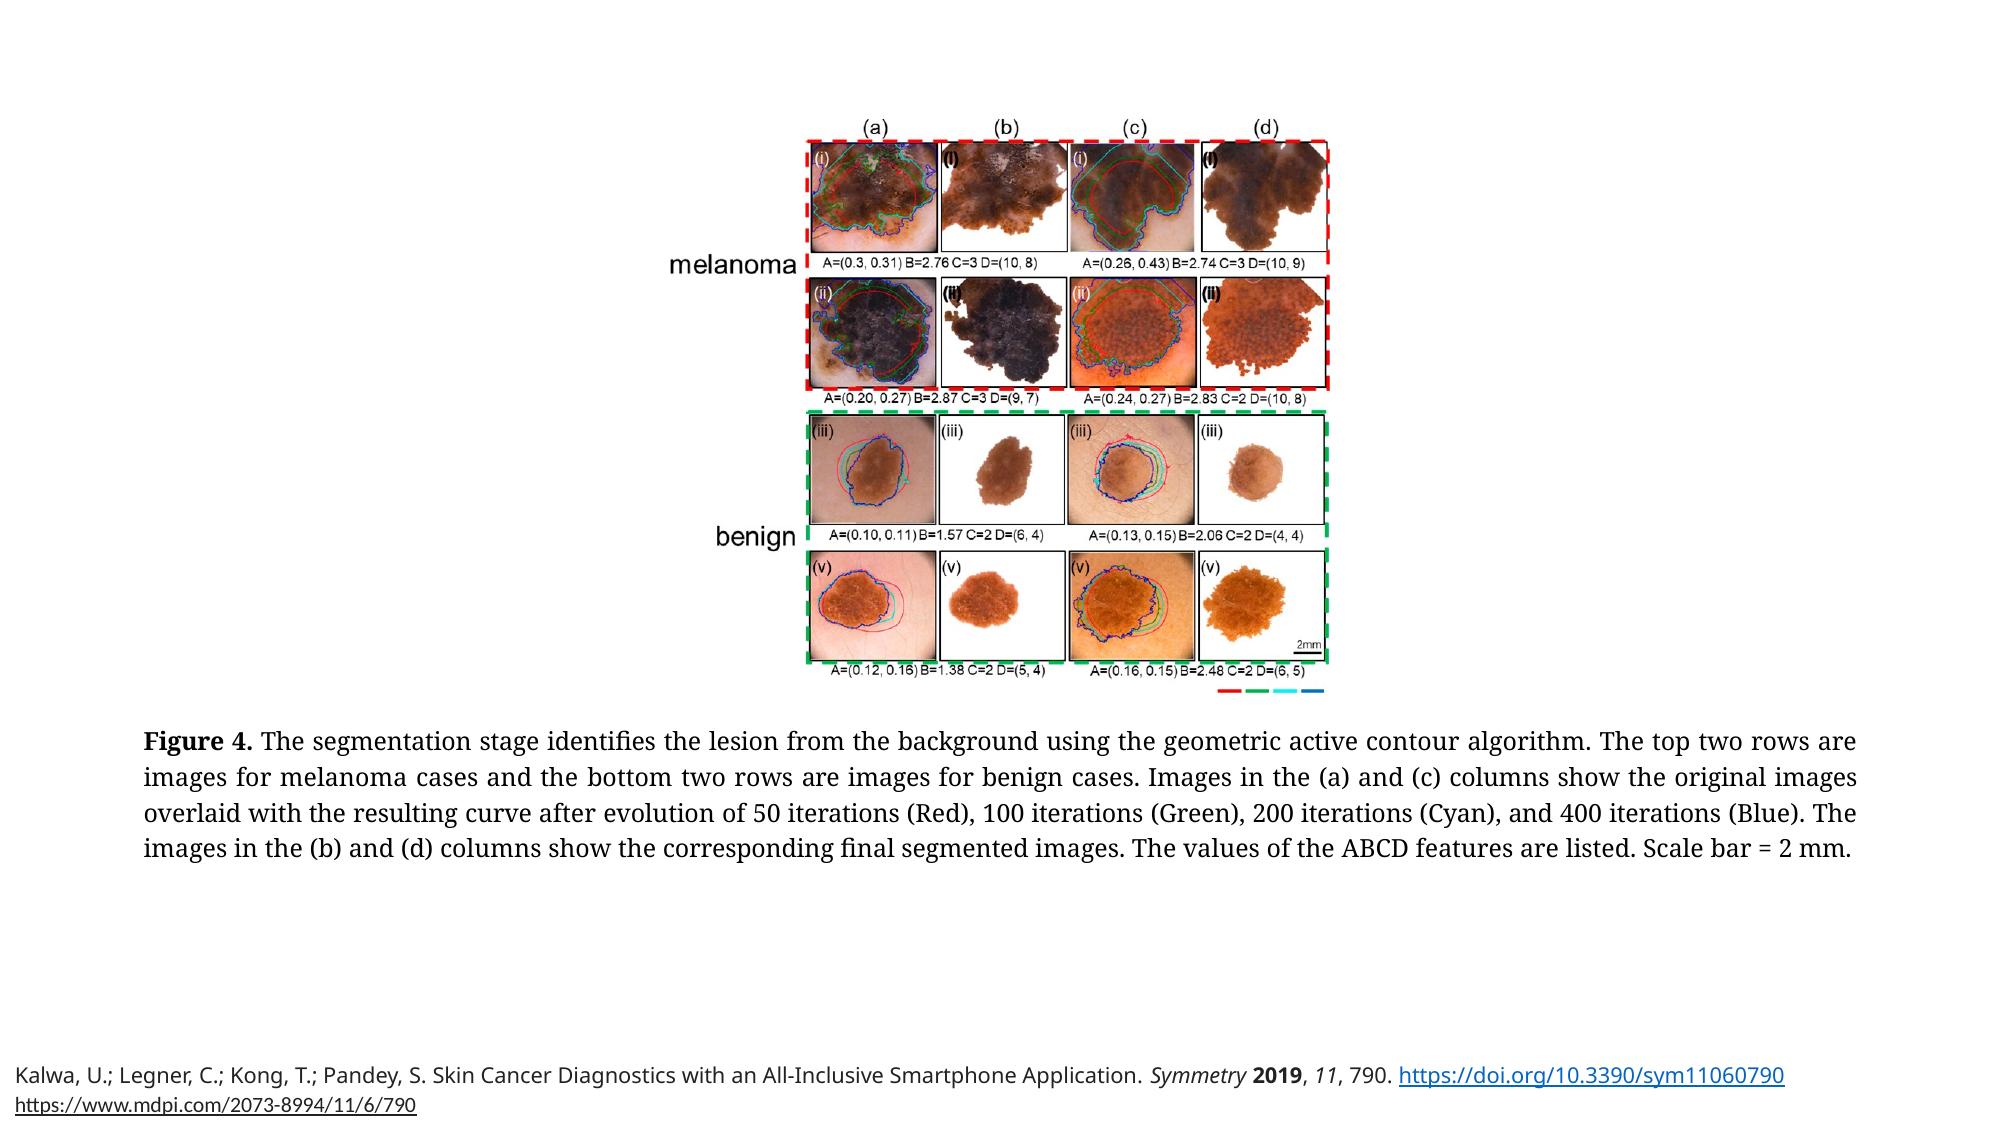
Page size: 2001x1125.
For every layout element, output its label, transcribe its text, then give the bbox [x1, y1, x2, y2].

picture [670, 118, 1330, 693]
text_box Figure 4. The segmentation stage identifies the lesion from the background using the geometric active contour algorithm. The top two rows are images for melanoma cases and the bottom two rows are images for benign cases. Images in the (a) and (c) columns show the original images overlaid with the resulting curve after evolution of 50 iterations (Red), 100 iterations (Green), 200 iterations (Cyan), and 400 iterations (Blue). The images in the (b) and (d) columns show the corresponding final segmented images. The values of the ABCD features are listed. Scale bar = 2 mm. [99, 717, 1900, 863]
text_box Kalwa, U.; Legner, C.; Kong, T.; Pandey, S. Skin Cancer Diagnostics with an All-Inclusive Smartphone Application. Symmetry 2019, 11, 790. https://doi.org/10.3390/sym11060790 https://www.mdpi.com/2073-8994/11/6/790 [0, 1054, 2000, 1125]
